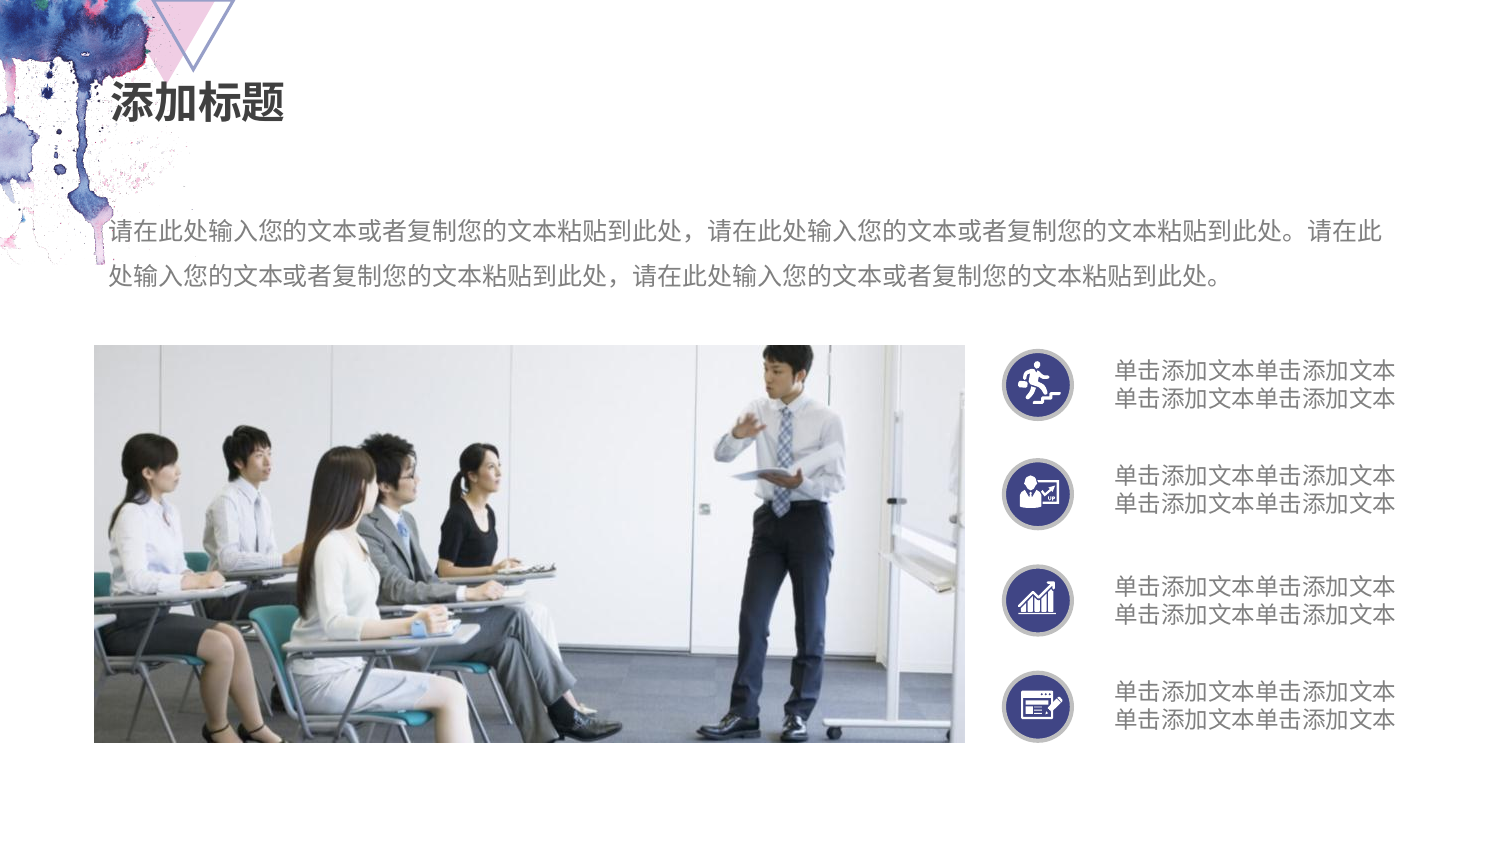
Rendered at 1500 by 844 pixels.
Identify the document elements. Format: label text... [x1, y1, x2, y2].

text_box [1003, 672, 1072, 741]
text_box 单击添加文本单击添加文本单击添加文本单击添加文本 [1099, 669, 1424, 741]
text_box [1003, 350, 1072, 419]
text_box 单击添加文本单击添加文本单击添加文本单击添加文本 [1099, 453, 1424, 525]
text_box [1003, 460, 1072, 529]
picture [94, 345, 965, 743]
text_box 单击添加文本单击添加文本单击添加文本单击添加文本 [1099, 348, 1424, 420]
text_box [0, 0, 443, 278]
text_box 单击添加文本单击添加文本单击添加文本单击添加文本 [1099, 564, 1424, 636]
text_box 请在此处输入您的文本或者复制您的文本粘贴到此处，请在此处输入您的文本或者复制您的文本粘贴到此处。请在此处输入您的文本或者复制您的文本粘贴到此处，请在此处输入您的文本或者复制您的文本粘贴到此处。 [93, 192, 1408, 298]
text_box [1003, 566, 1072, 635]
